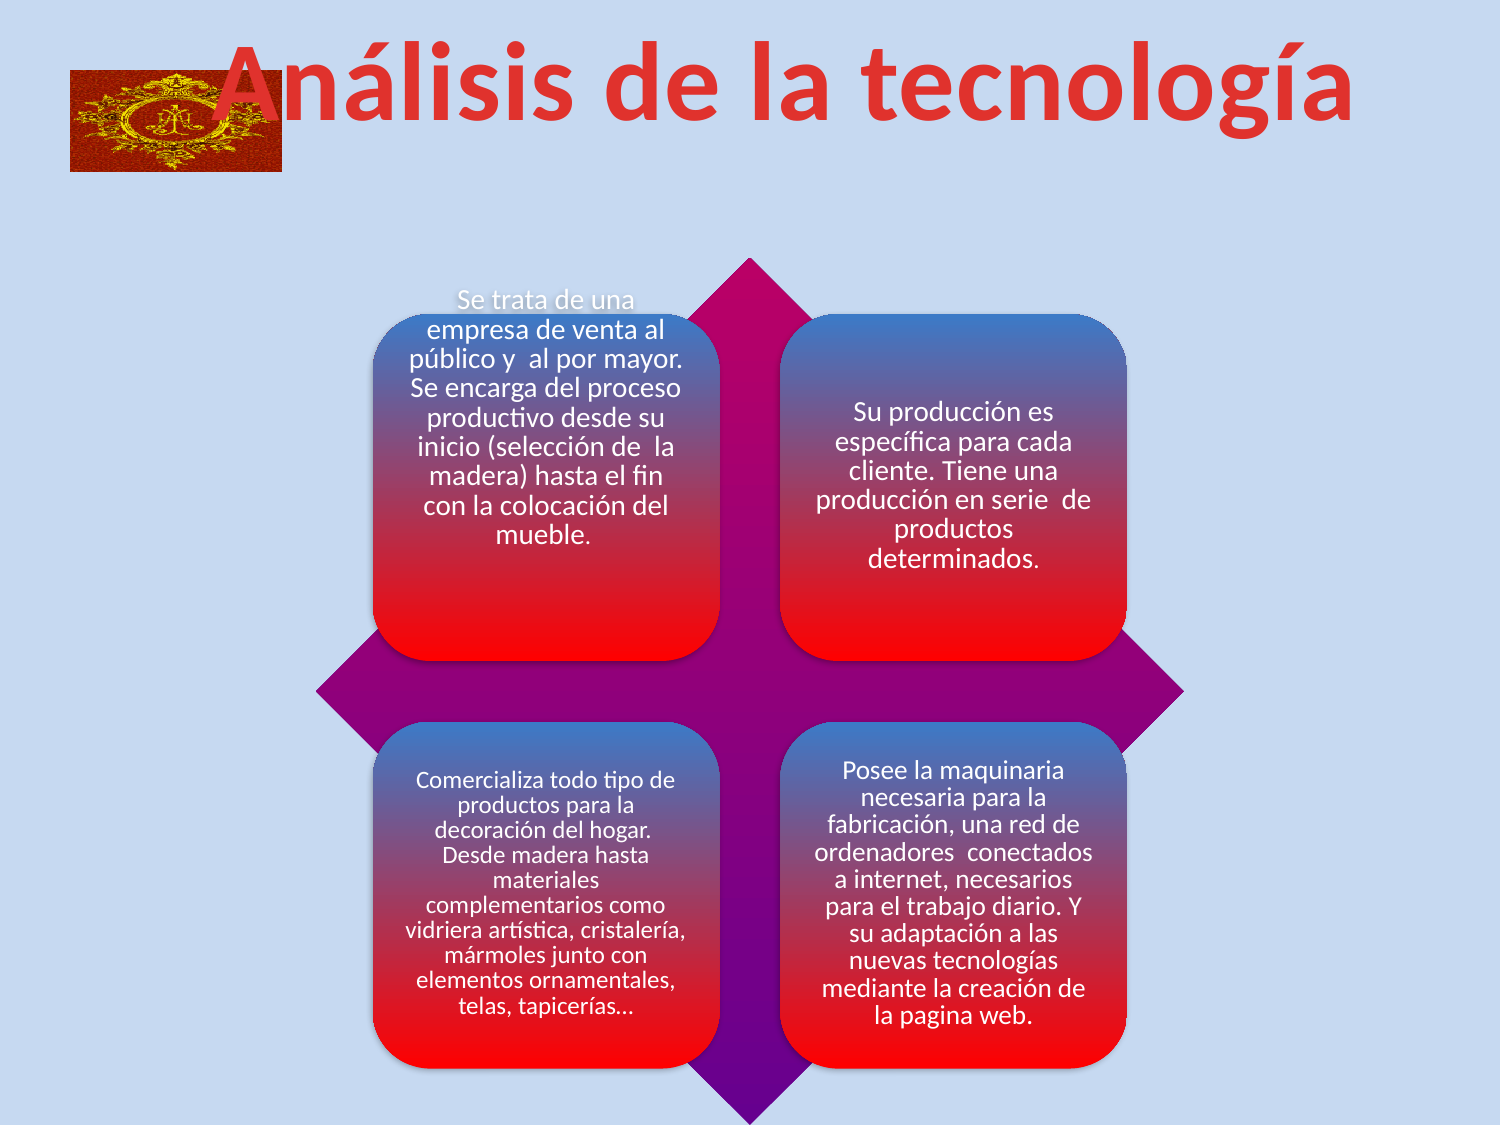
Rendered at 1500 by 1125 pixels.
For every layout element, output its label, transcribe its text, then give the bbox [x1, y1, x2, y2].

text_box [58, 257, 1442, 1125]
text_box Análisis de la tecnología [152, 0, 1418, 150]
picture [70, 70, 282, 173]
